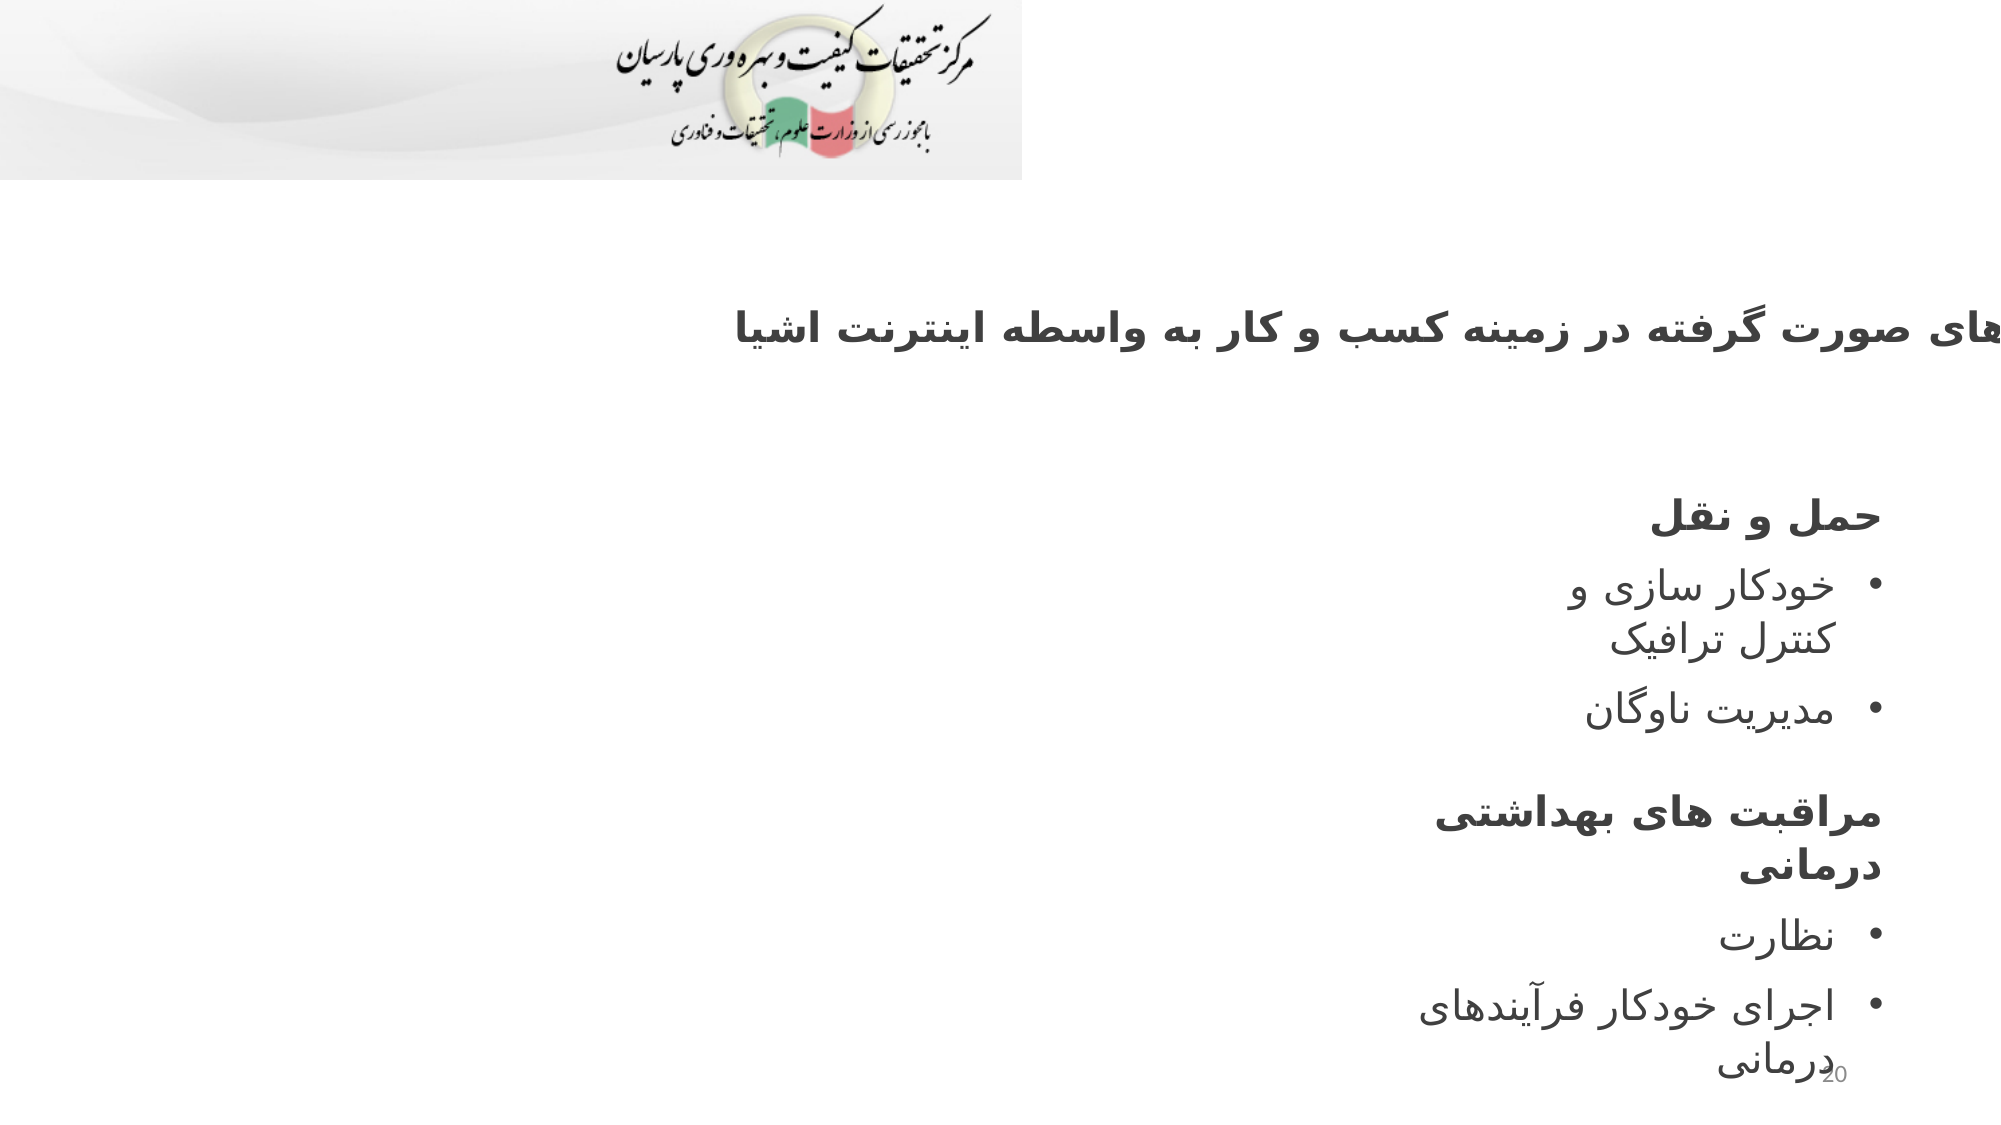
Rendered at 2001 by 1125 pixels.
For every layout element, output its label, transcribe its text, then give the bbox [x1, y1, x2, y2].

picture [0, 0, 1022, 181]
slide_number 20 [1412, 1042, 1863, 1103]
text_box حمل و نقل خودکار سازی و کنترل ترافیک مدیریت ناوگان [1445, 477, 1898, 740]
text_box مراقبت های بهداشتی درمانی نظارت اجرای خودکار فرآیندهای درمانی [1275, 773, 1898, 1090]
text_box توسعه های صورت گرفته در زمینه کسب و کار به واسطه اینترنت اشیا [719, 290, 2000, 359]
